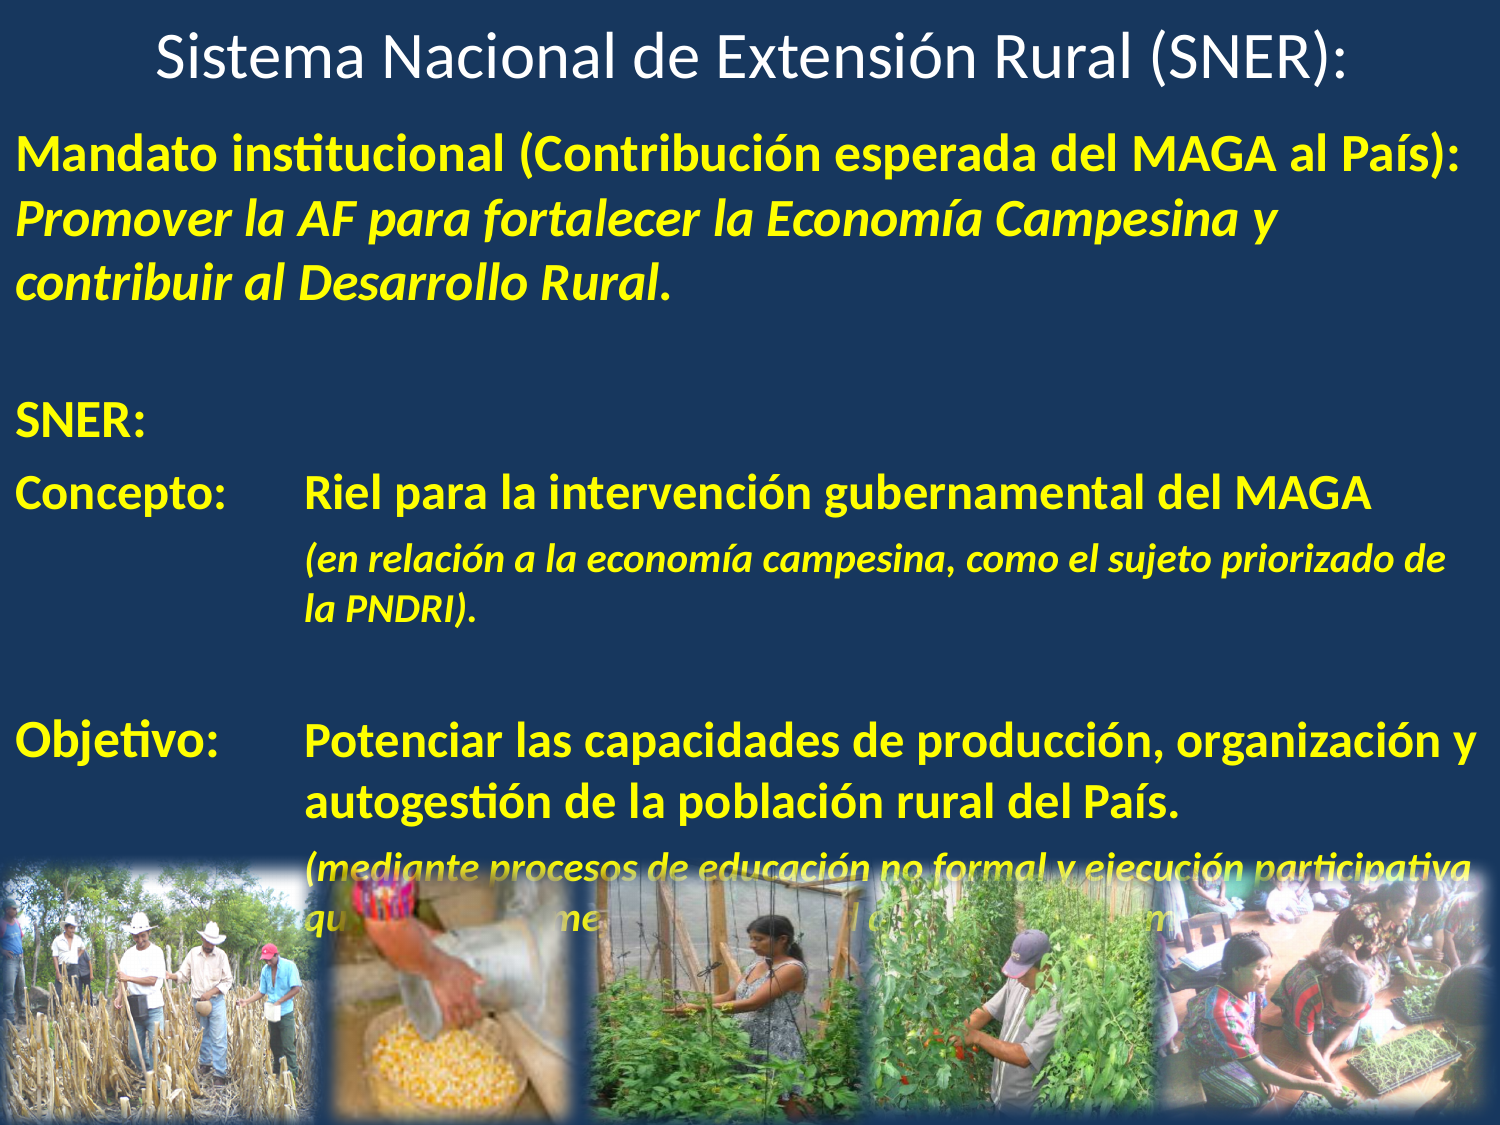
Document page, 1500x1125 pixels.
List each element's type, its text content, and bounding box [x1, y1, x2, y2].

picture [0, 852, 1500, 1125]
title Sistema Nacional de Extensión Rural (SNER): [5, 9, 1500, 46]
list Mandato institucional (Contribución esperada del MAGA al País): Promover la AF para fortalecer la Economía Campesina y contribuir al Desarrollo Rural. SNER: Concepto: Riel para la intervención gubernamental del MAGA (en relación a la economía campesina, como el sujeto priorizado de la PNDRI). Objetivo: Potenciar las capacidades de producción, organización y autogestión de la población rural del País. (mediante procesos de educación no formal y ejecución participativa que tiendan a mejorar la calidad de vida de las familias campesinas). [0, 46, 1500, 854]
